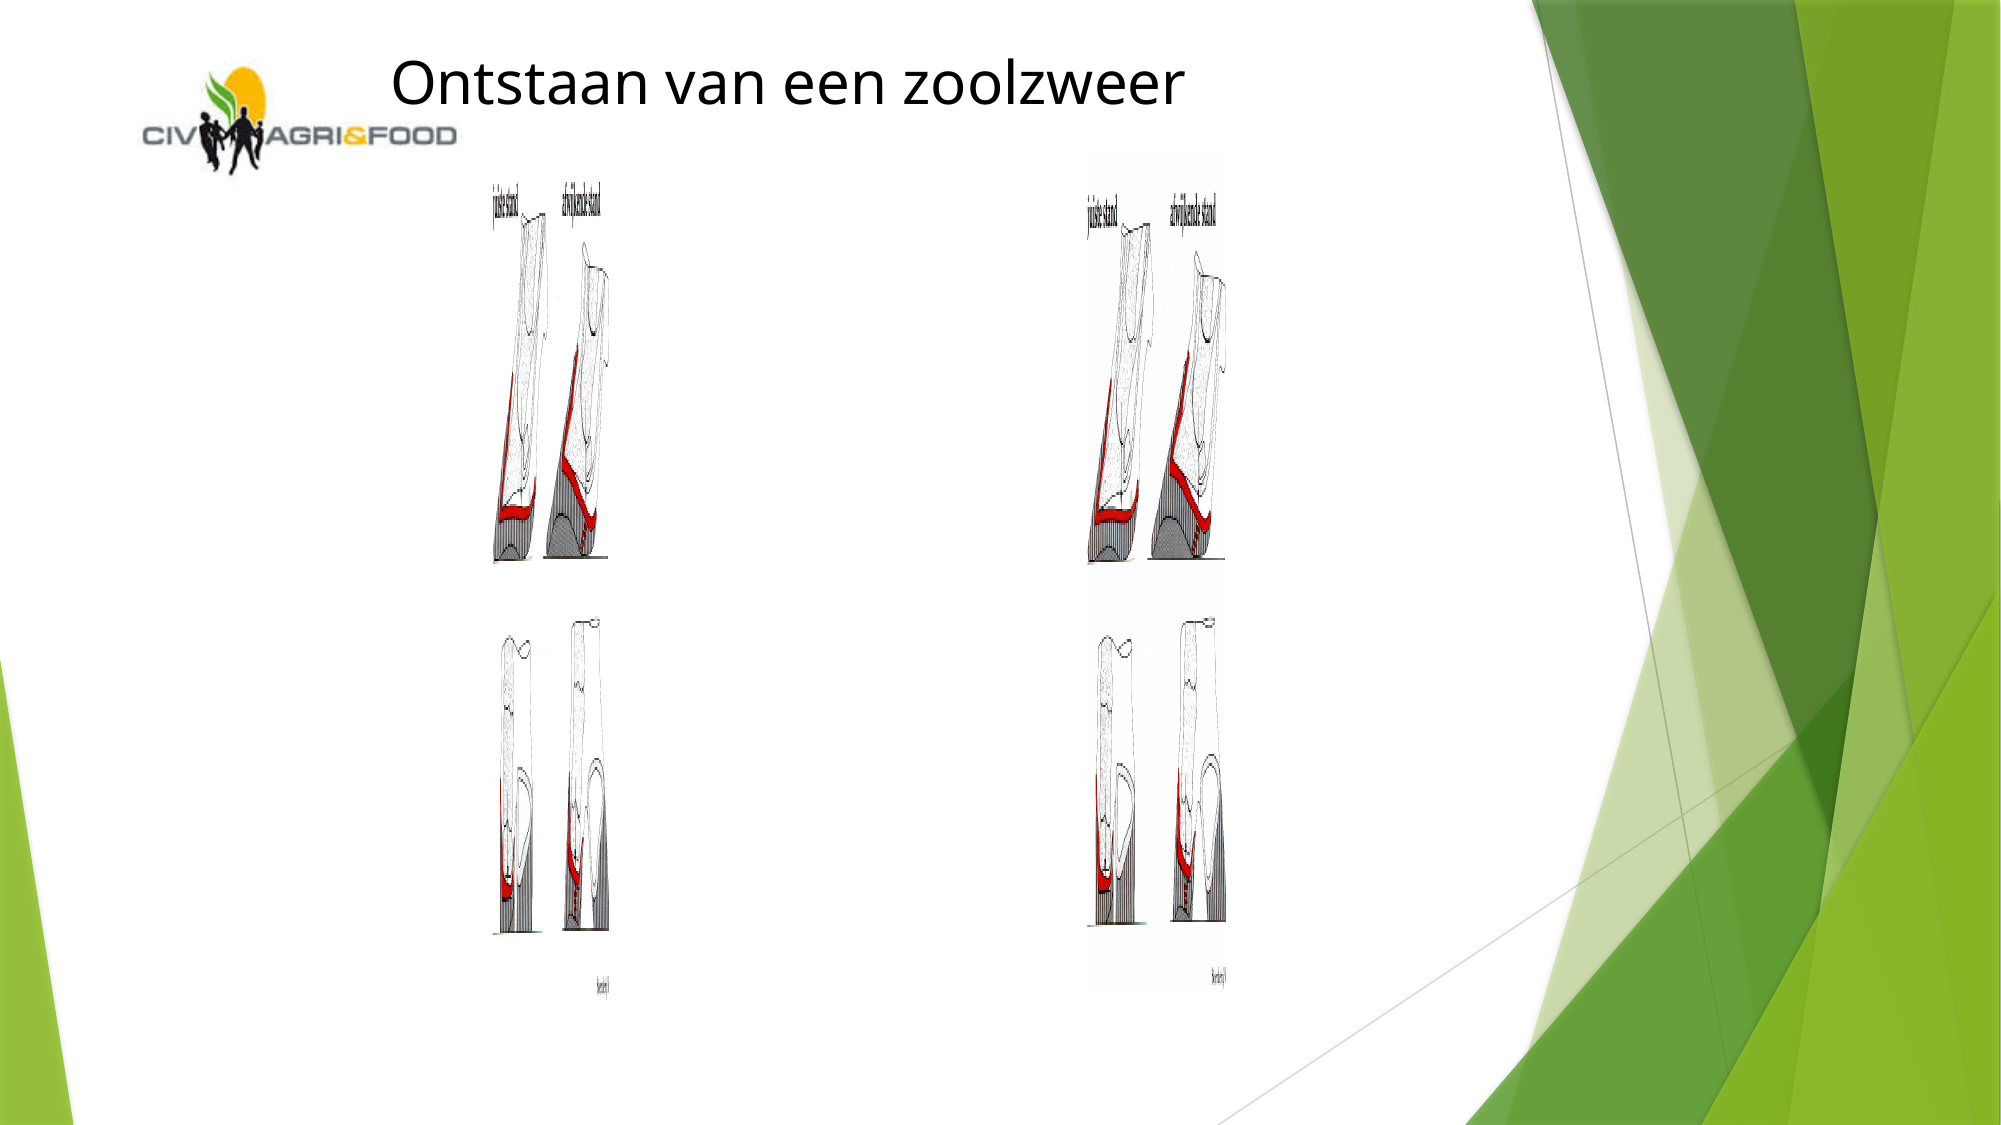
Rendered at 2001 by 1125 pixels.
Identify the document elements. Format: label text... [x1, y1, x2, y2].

title Ontstaan van een zoolzweer [375, 37, 1650, 125]
picture [137, 59, 463, 187]
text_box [481, 136, 901, 1101]
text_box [1074, 149, 1575, 1088]
